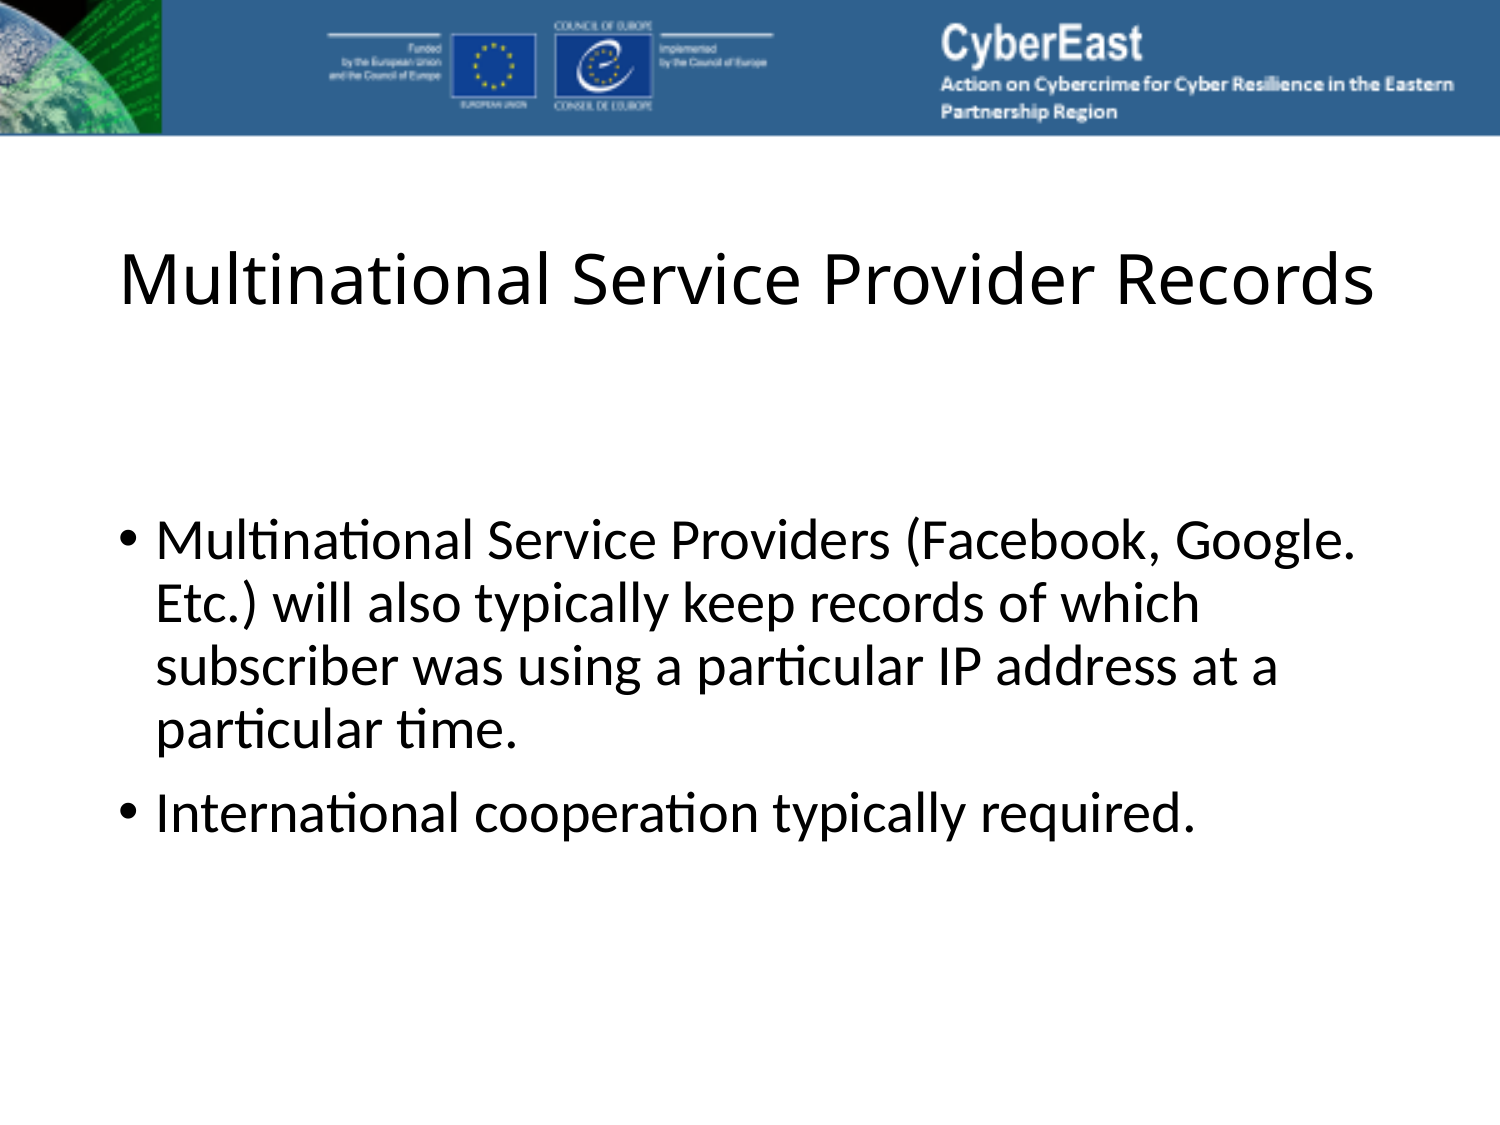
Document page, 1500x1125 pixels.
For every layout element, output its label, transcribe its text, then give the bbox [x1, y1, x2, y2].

title Multinational Service Provider Records [103, 135, 1397, 354]
picture [0, 0, 1500, 1125]
list Multinational Service Providers (Facebook, Google. Etc.) will also typically keep records of which subscriber was using a particular IP address at a particular time. International cooperation typically required. [103, 411, 1397, 1125]
